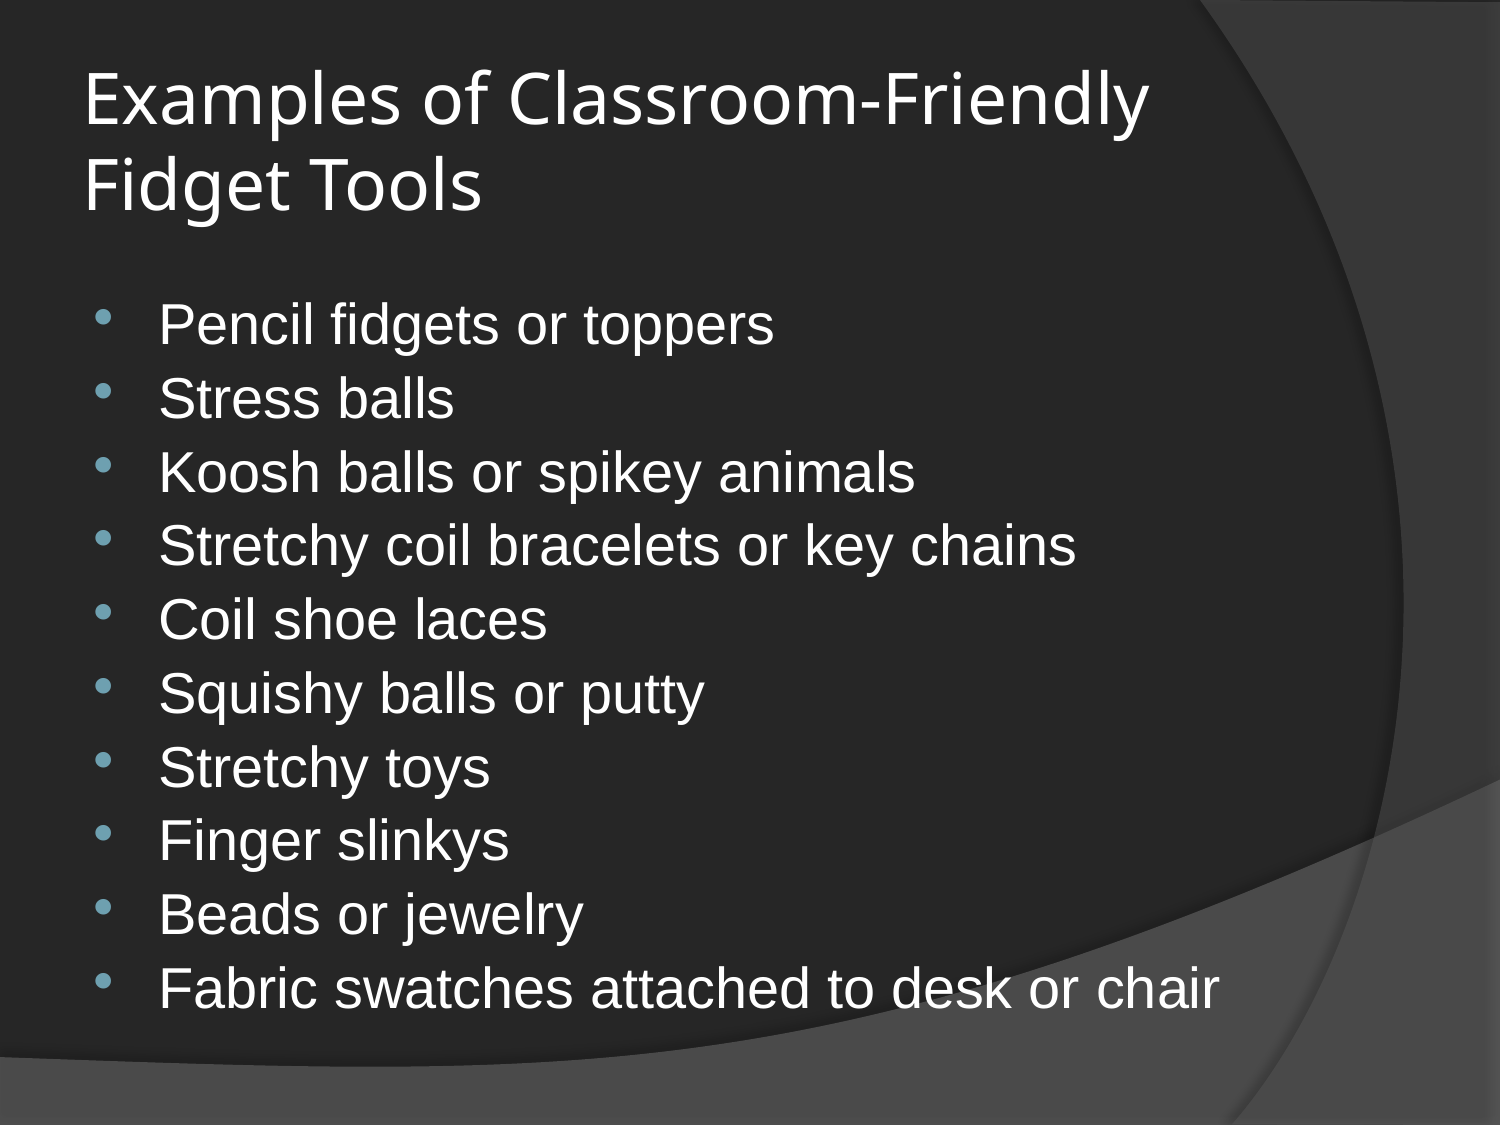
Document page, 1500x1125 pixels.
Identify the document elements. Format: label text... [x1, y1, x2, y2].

title Examples of Classroom-Friendly Fidget Tools [75, 45, 1300, 233]
list Pencil fidgets or toppers Stress balls Koosh balls or spikey animals Stretchy coil bracelets or key chains Coil shoe laces Squishy balls or putty Stretchy toys Finger slinkys Beads or jewelry Fabric swatches attached to desk or chair [75, 287, 1425, 1031]
